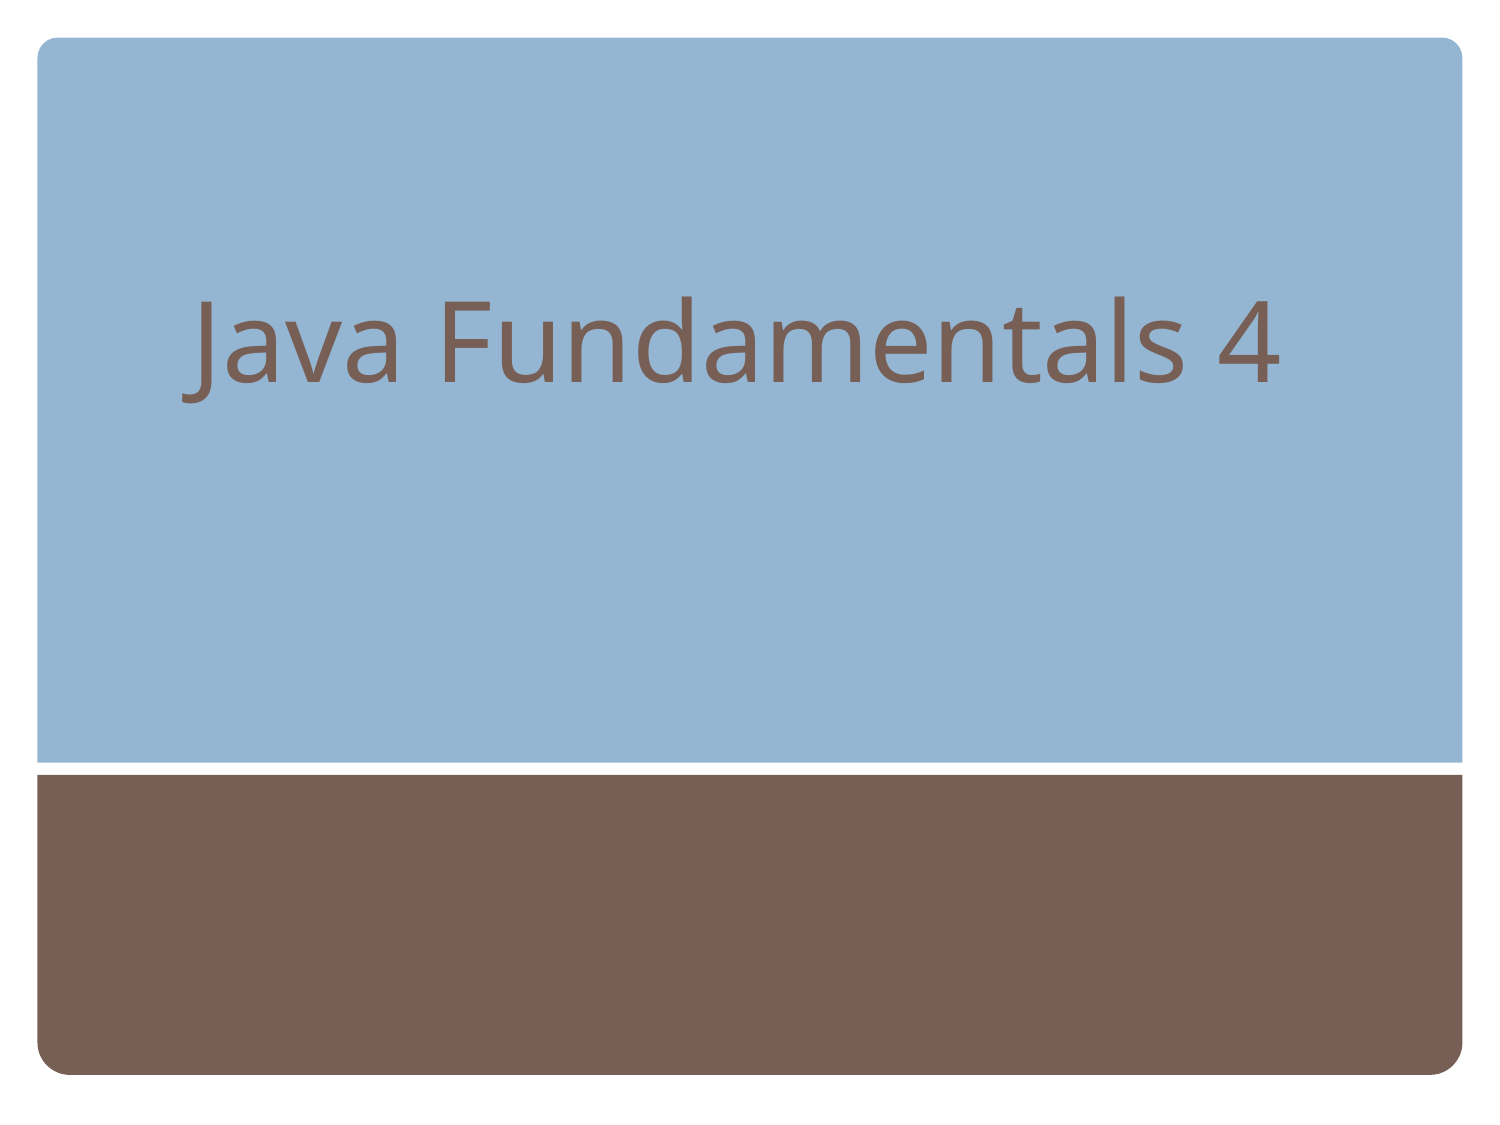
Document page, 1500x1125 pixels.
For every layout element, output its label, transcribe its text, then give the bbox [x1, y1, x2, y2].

title Java Fundamentals 4 [87, 262, 1388, 576]
